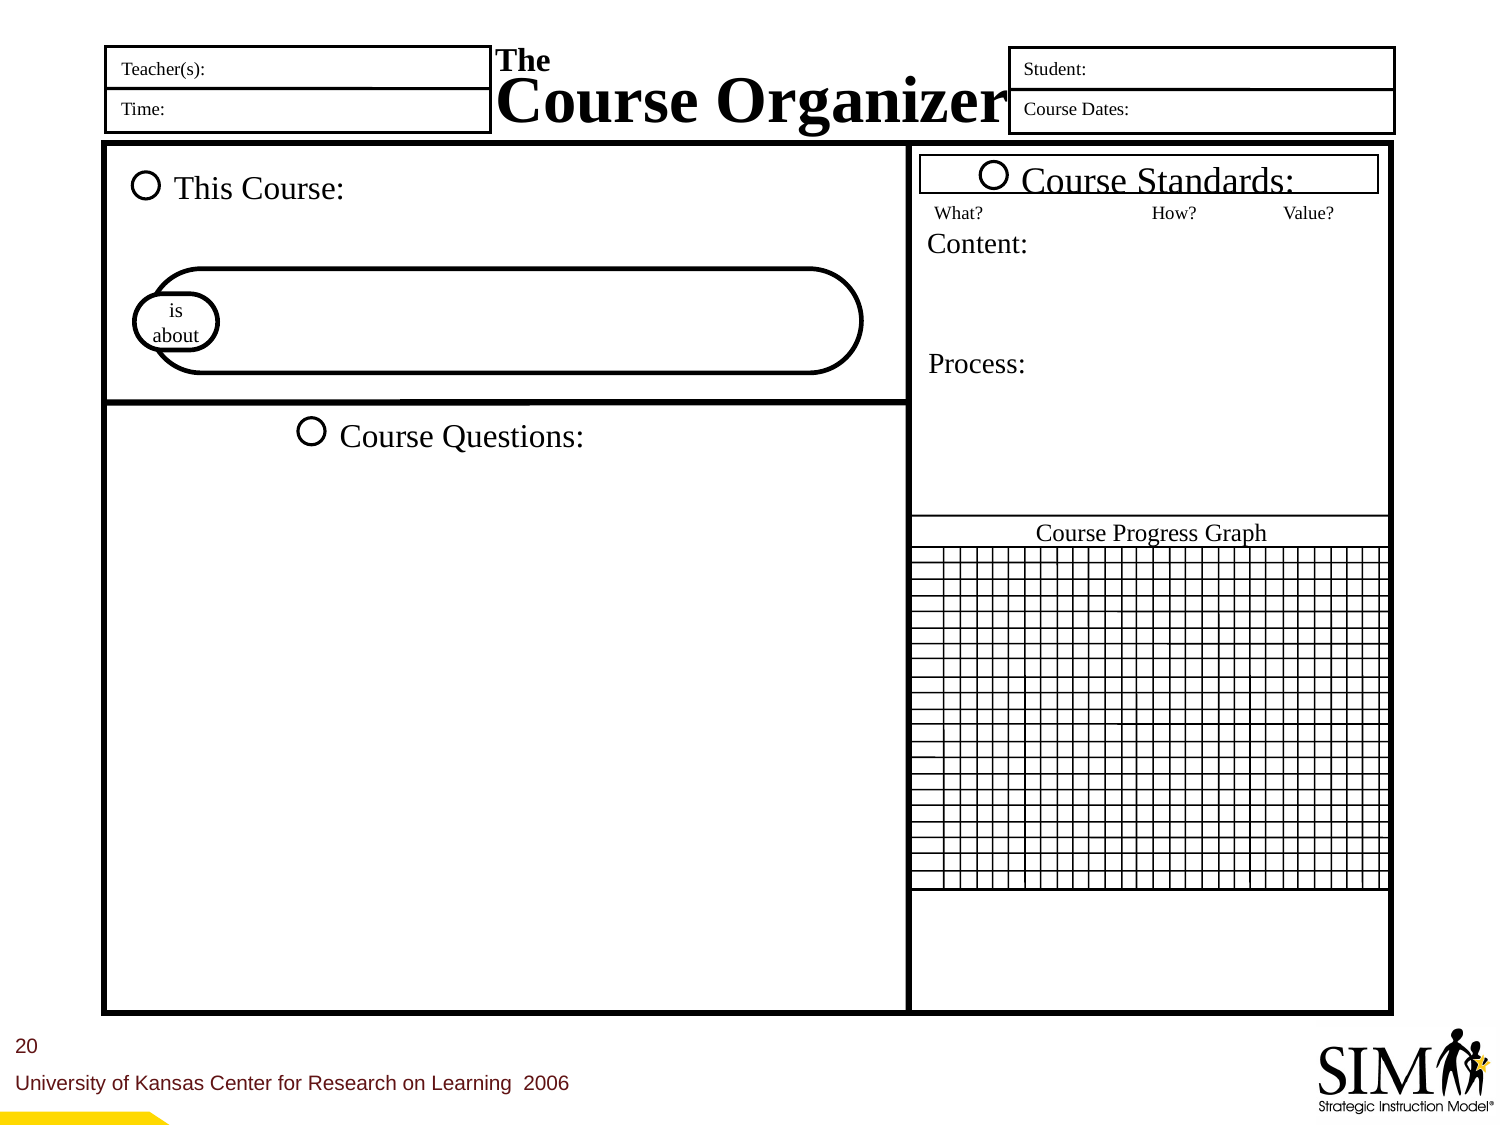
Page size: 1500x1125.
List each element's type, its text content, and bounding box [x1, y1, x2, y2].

footer University of Kansas Center for Research on Learning 2006 [0, 1062, 626, 1101]
picture [1316, 1020, 1500, 1125]
slide_number 20 [0, 1024, 313, 1062]
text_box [103, 41, 1396, 1014]
